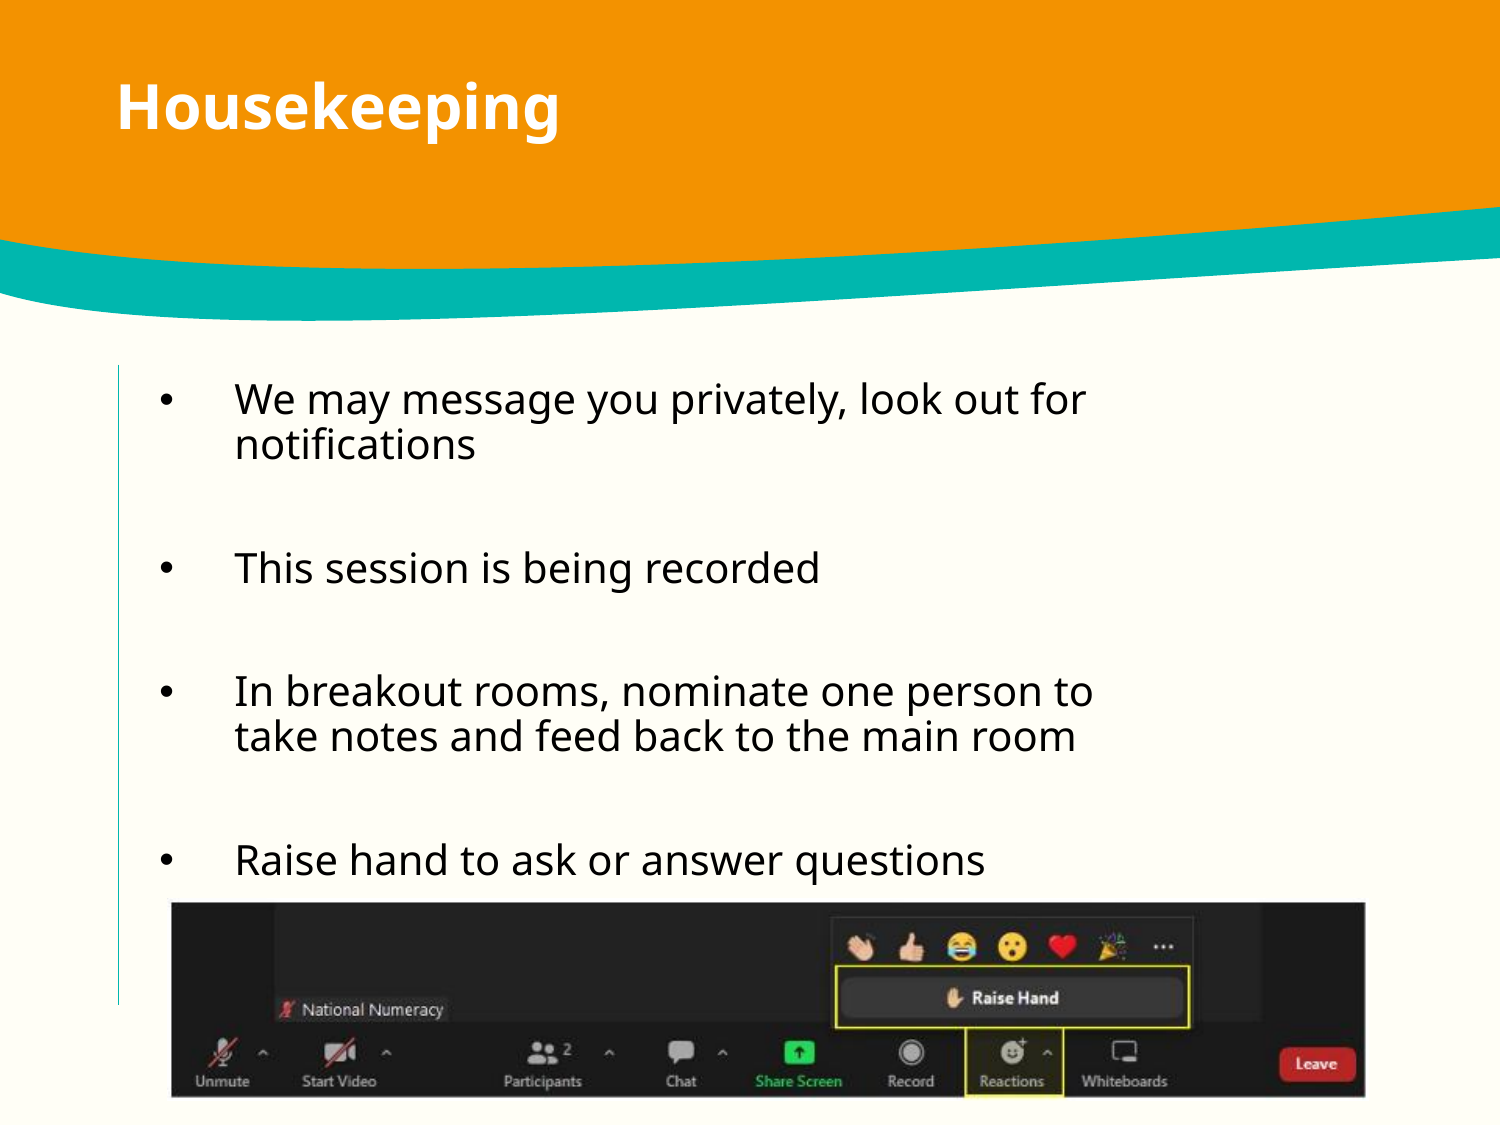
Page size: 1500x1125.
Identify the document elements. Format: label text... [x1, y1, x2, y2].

picture [167, 898, 1369, 1101]
list Housekeeping [100, 67, 1411, 258]
list We may message you privately, look out for notifications This session is being recorded In breakout rooms, nominate one person to take notes and feed back to the main room Raise hand to ask or answer questions [144, 371, 1146, 1020]
